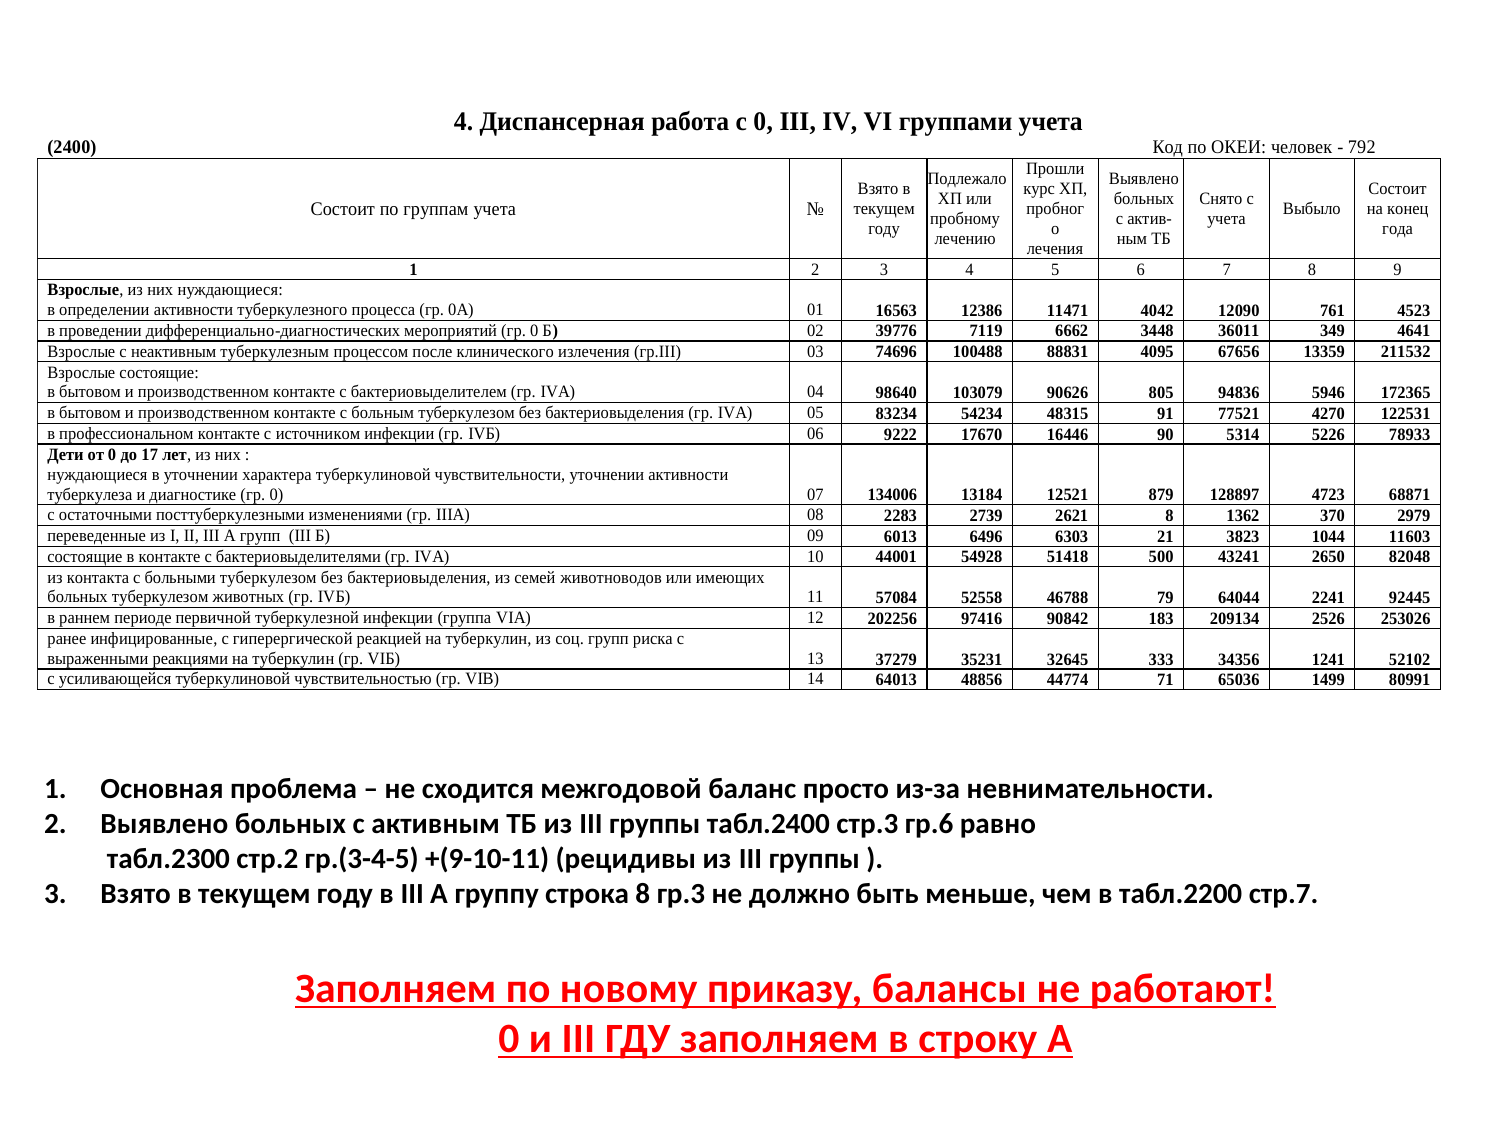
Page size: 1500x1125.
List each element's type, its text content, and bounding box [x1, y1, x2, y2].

picture [36, 105, 1500, 717]
text_box Основная проблема – не сходится межгодовой баланс просто из-за невнимательности. Выявлено больных с активным ТБ из III группы табл.2400 стр.3 гр.6 равно табл.2300 стр.2 гр.(3-4-5) +(9-10-11) (рецидивы из III группы ). Взято в текущем году в III A группу строка 8 гр.3 не должно быть меньше, чем в табл.2200 стр.7. [29, 761, 1471, 952]
text_box Заполняем по новому приказу, балансы не работают! 0 и III ГДУ заполняем в строку А [230, 953, 1341, 1069]
